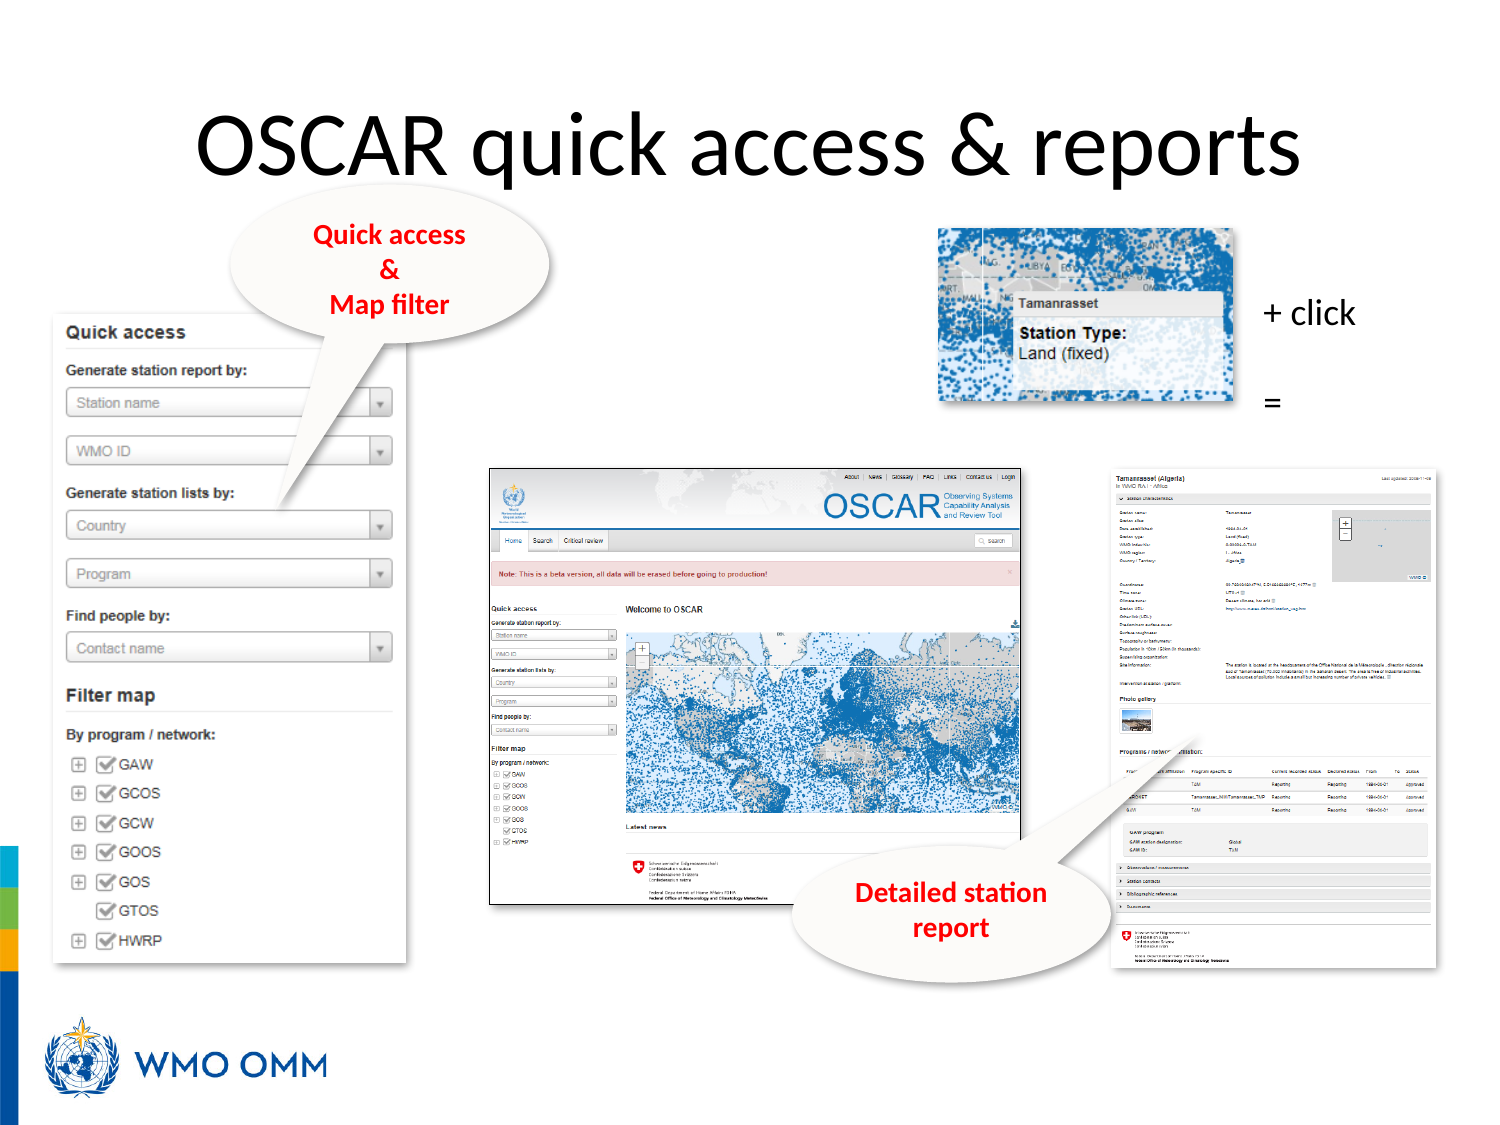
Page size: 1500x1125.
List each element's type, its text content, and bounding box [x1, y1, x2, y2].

text_box Quick access & Map filter [230, 184, 550, 343]
title OSCAR quick access & reports [75, 45, 1425, 233]
text_box + click = [1163, 280, 1453, 475]
picture [1110, 469, 1436, 969]
picture [489, 469, 1020, 905]
picture [938, 227, 1233, 401]
picture [0, 314, 406, 1125]
text_box Detailed station report [791, 789, 1105, 983]
